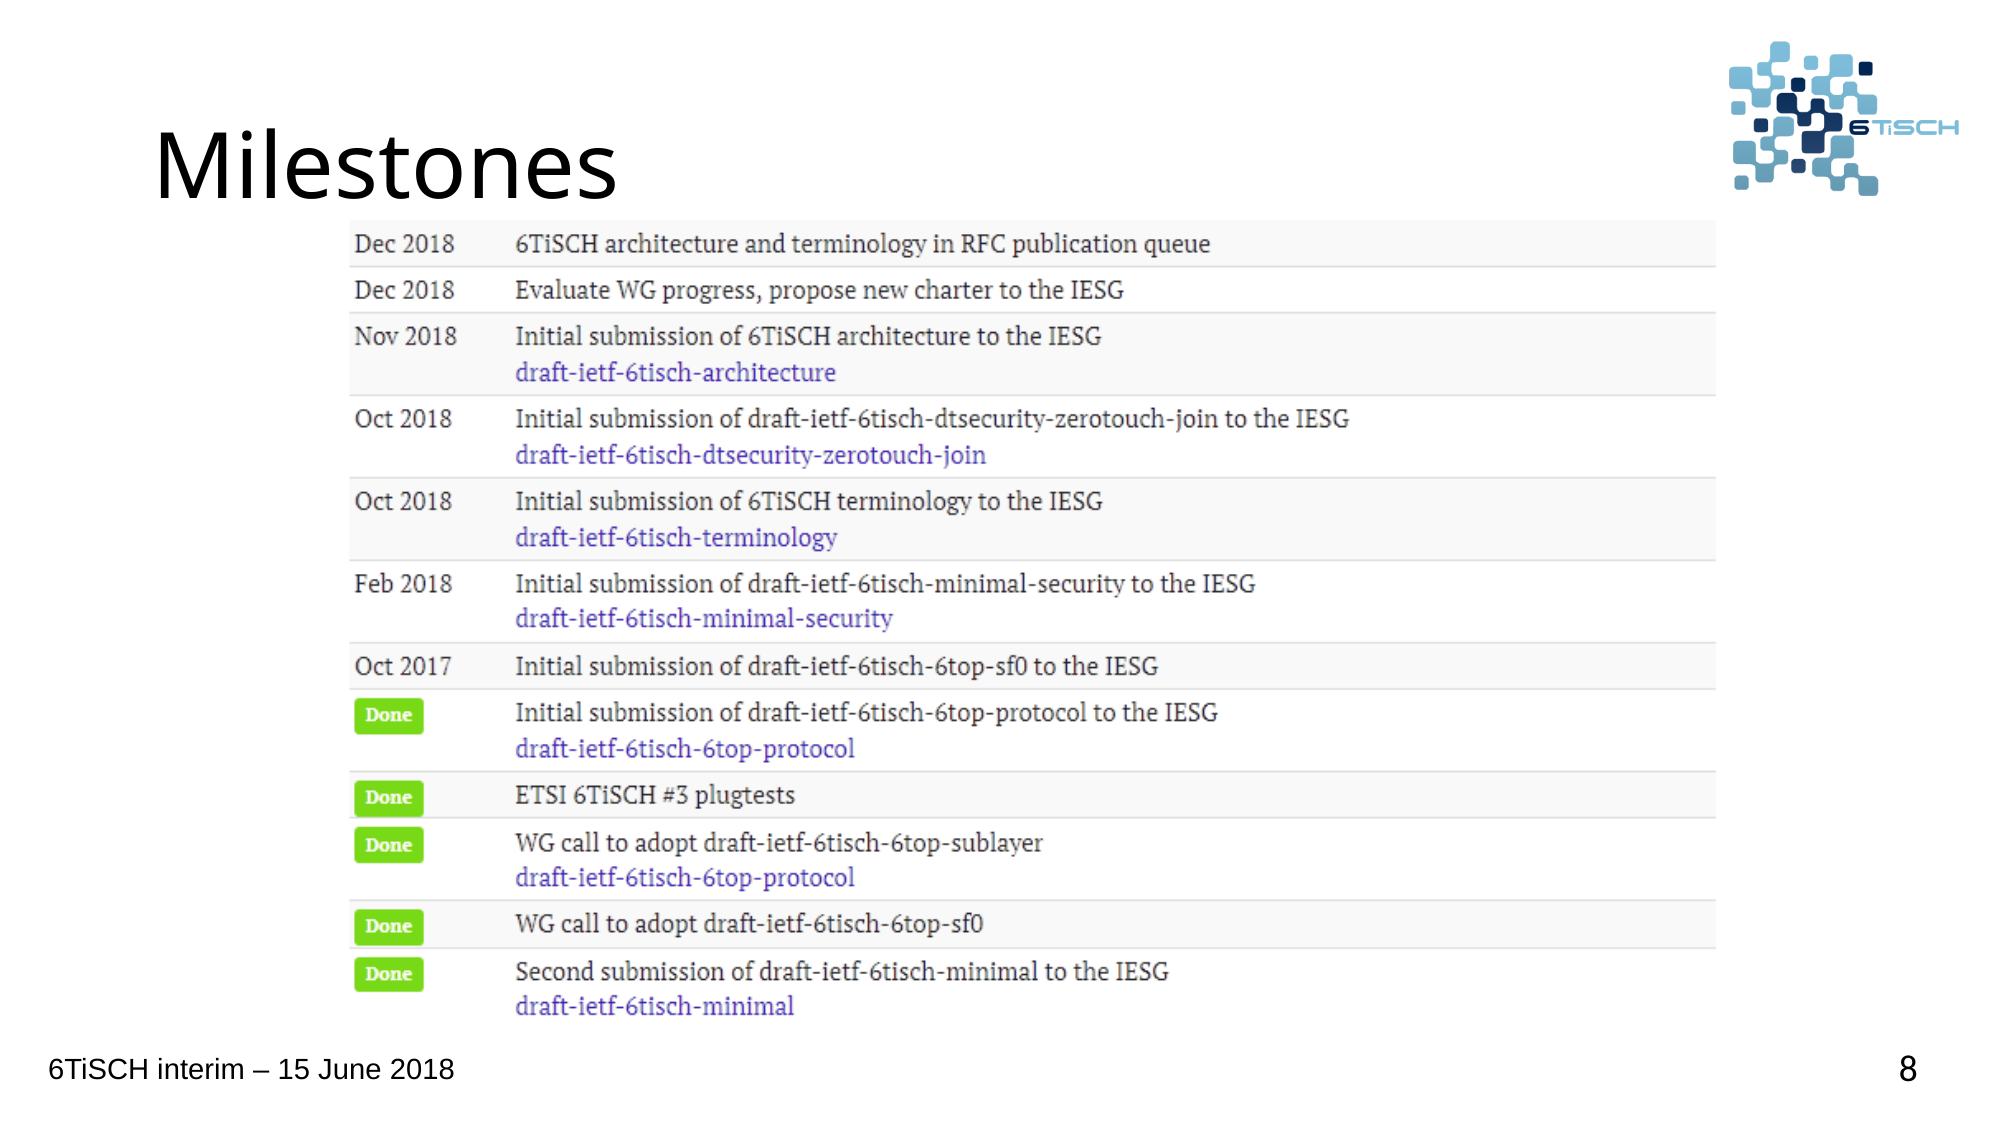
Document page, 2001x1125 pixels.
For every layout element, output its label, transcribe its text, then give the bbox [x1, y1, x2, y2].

picture [316, 220, 1749, 1037]
title Milestones [137, 59, 1863, 278]
picture [1725, 37, 1963, 200]
slide_number 8 [1482, 1036, 1933, 1097]
